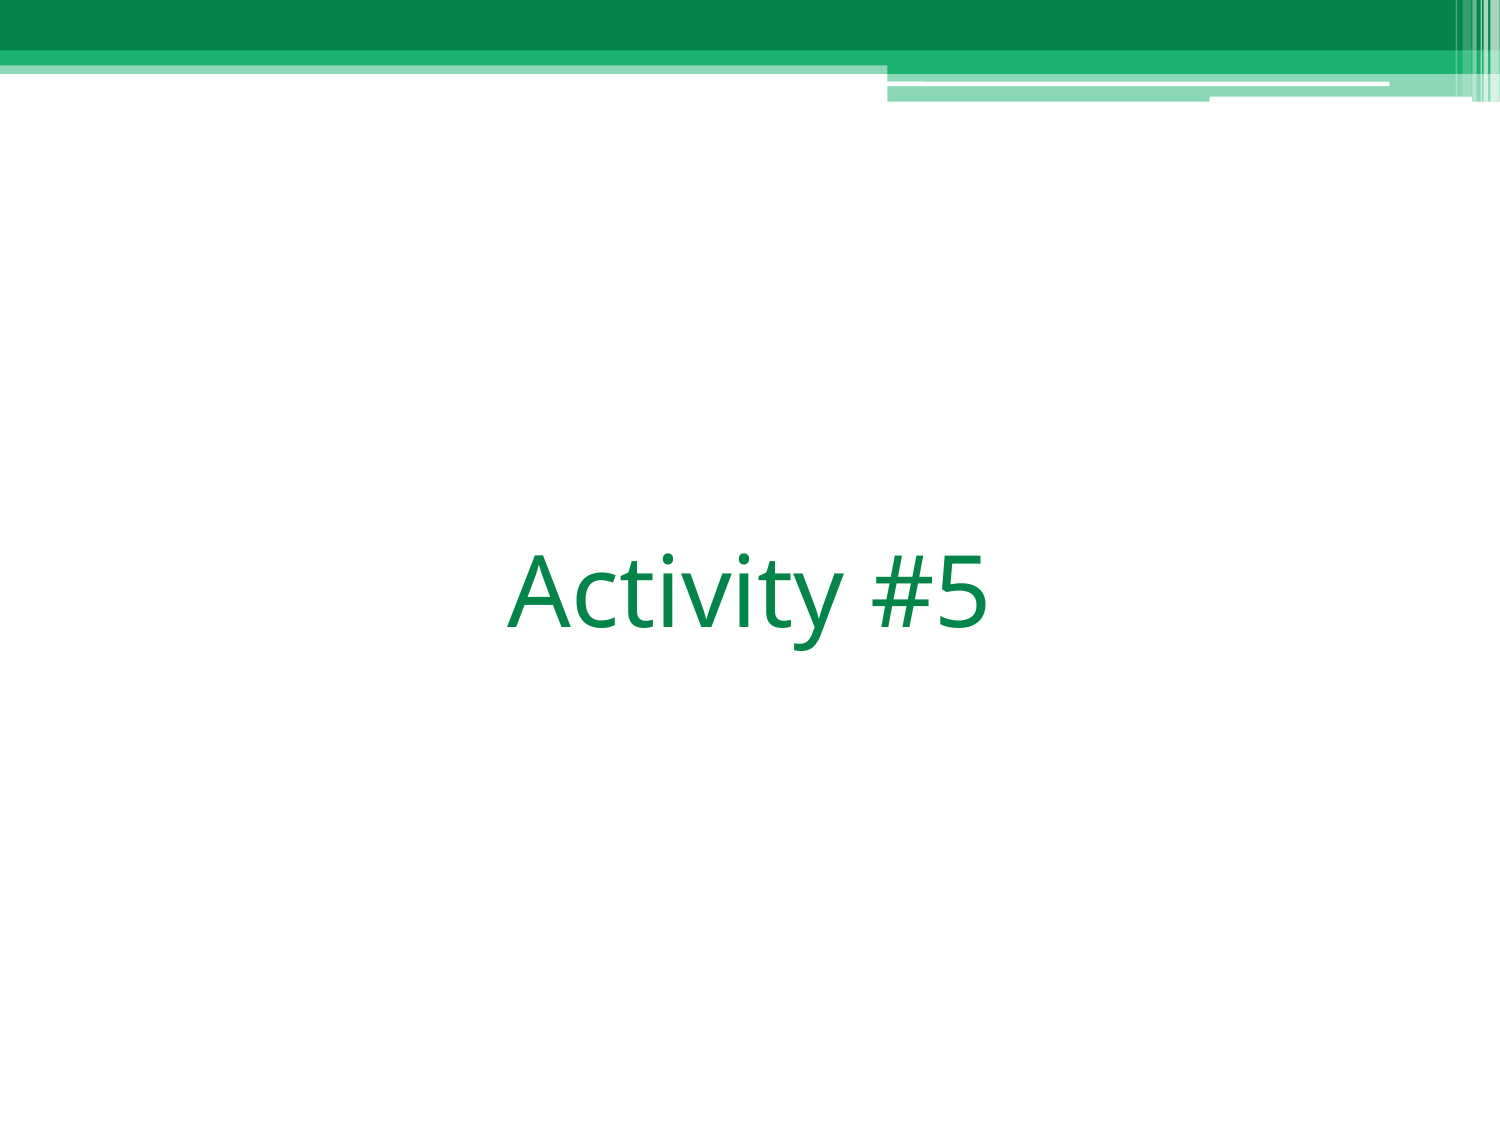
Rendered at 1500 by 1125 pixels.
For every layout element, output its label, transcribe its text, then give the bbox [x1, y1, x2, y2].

title Activity #5 [75, 500, 1425, 676]
